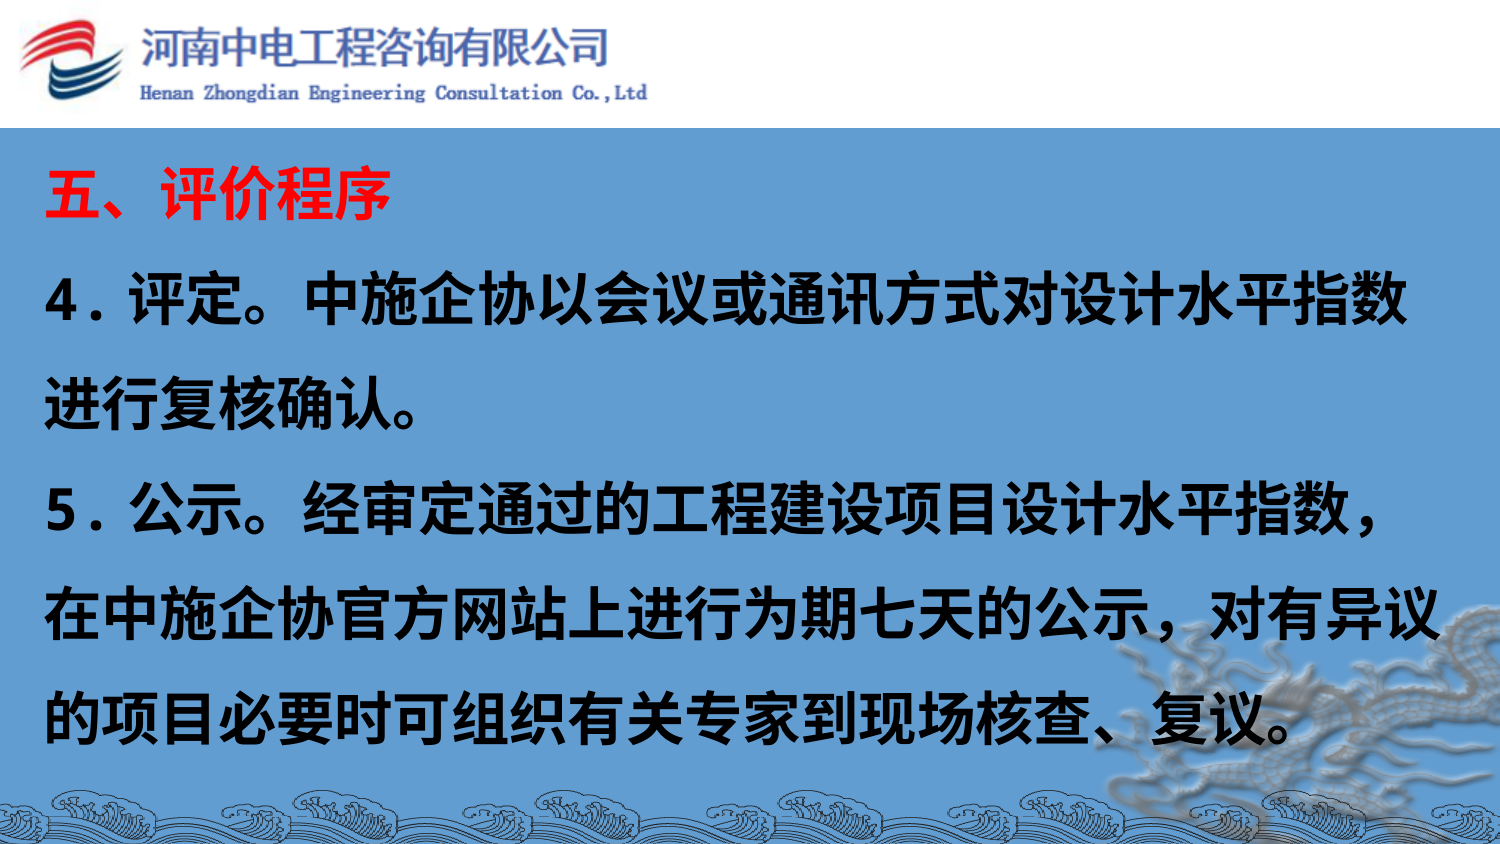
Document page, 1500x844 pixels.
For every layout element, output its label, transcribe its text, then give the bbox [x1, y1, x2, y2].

picture [0, 0, 1500, 129]
text_box 五、评价程序 4.评定。中施企协以会议或通讯方式对设计水平指数进行复核确认。 5.公示。经审定通过的工程建设项目设计水平指数，在中施企协官方网站上进行为期七天的公示，对有异议的项目必要时可组织有关专家到现场核查、复议。 [28, 129, 1470, 760]
